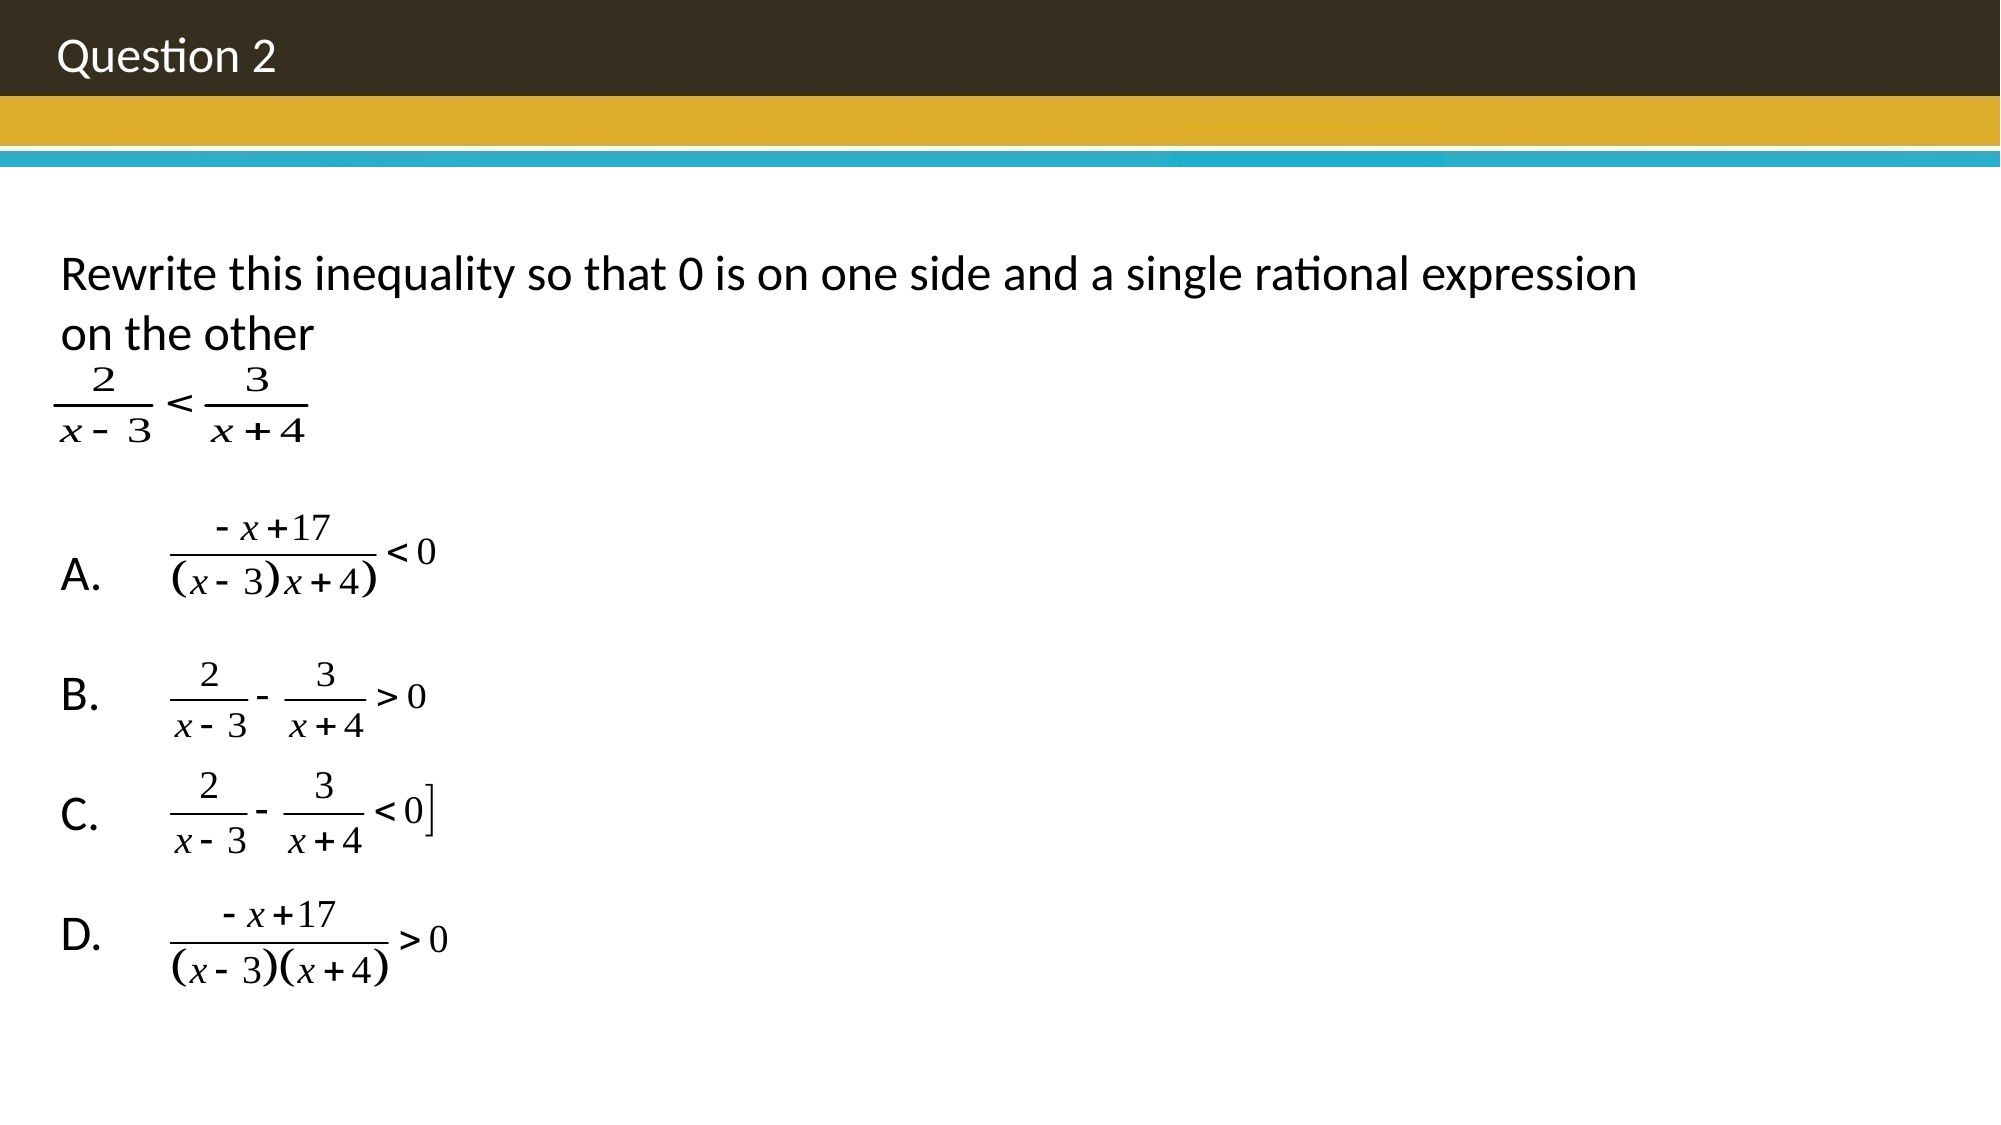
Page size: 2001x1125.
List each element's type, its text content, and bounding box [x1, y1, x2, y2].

picture [163, 761, 443, 863]
text_box Rewrite this inequality so that 0 is on one side and a single rational expression on the other A. B. C. D. [45, 233, 1945, 1029]
picture [0, 0, 2000, 167]
picture [163, 503, 443, 617]
text_box Question 2 [41, 14, 293, 90]
picture [45, 357, 318, 450]
picture [163, 890, 455, 1006]
picture [163, 651, 435, 745]
